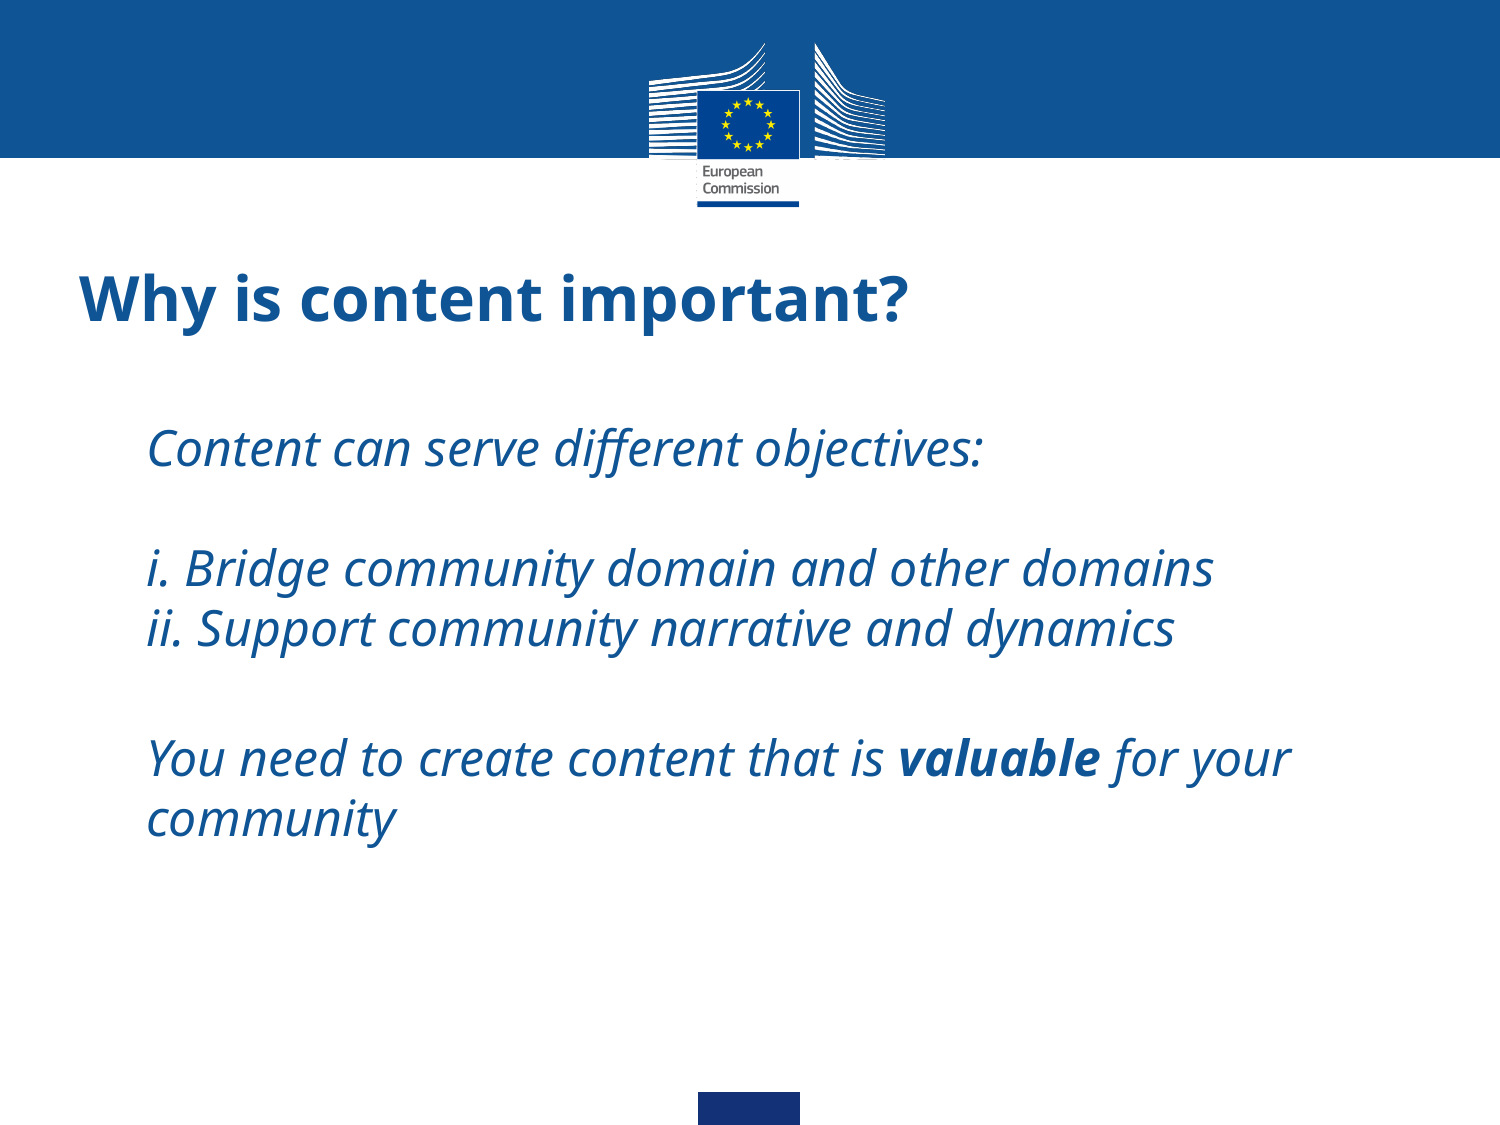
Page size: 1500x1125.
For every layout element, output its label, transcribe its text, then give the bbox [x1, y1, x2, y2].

picture [649, 42, 885, 208]
list Content can serve different objectives: i. Bridge community domain and other domains ii. Support community narrative and dynamics You need to create content that is valuable for your community [75, 408, 1425, 988]
title Why is content important? [64, 219, 1415, 374]
